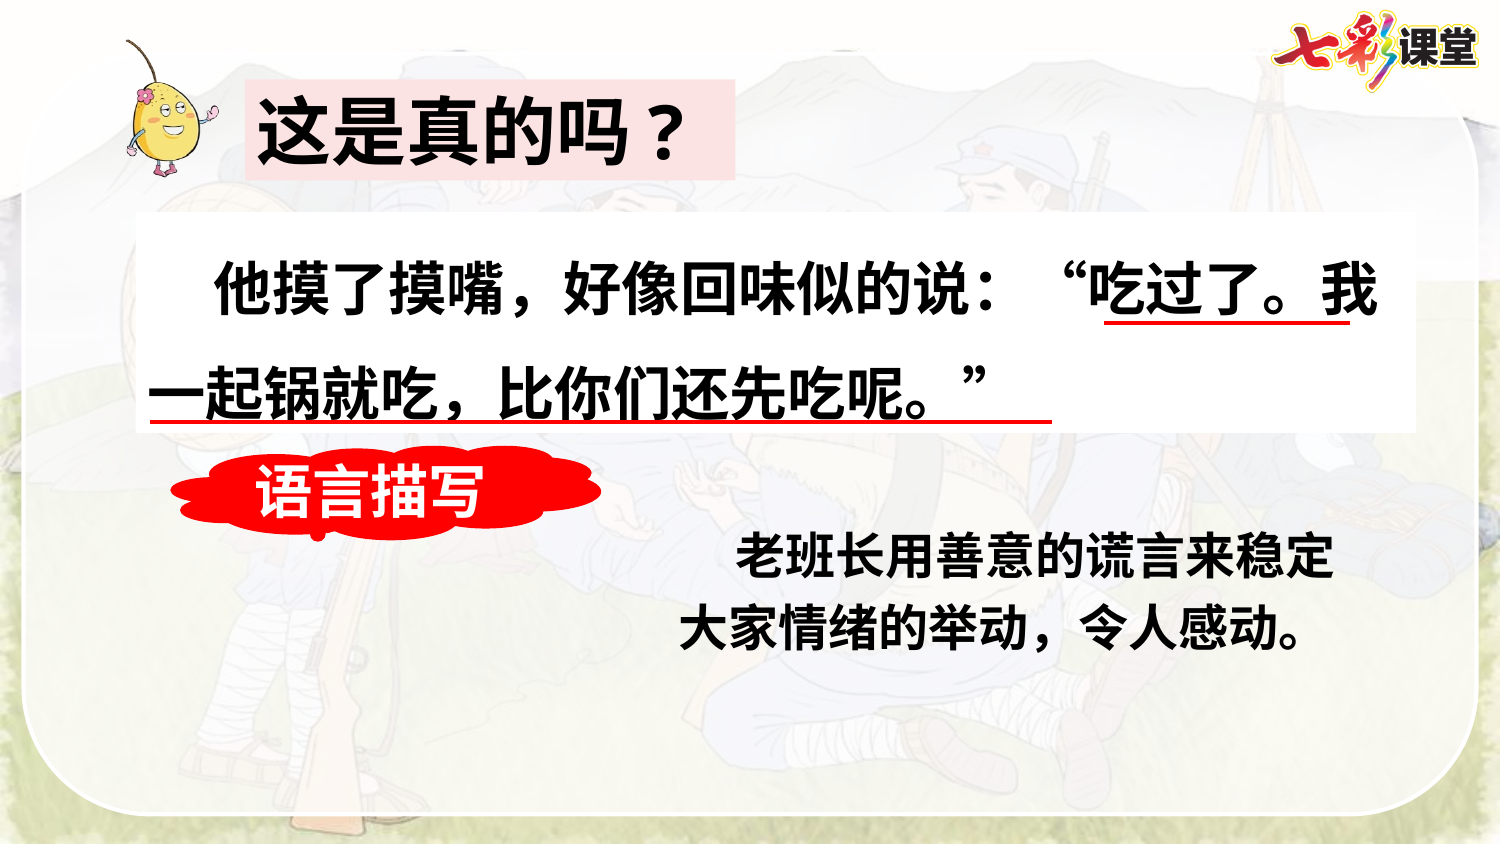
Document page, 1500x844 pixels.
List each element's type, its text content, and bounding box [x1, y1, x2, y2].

text_box 老班长用善意的谎言来稳定大家情绪的举动，令人感动。 [667, 506, 1364, 663]
text_box 他摸了摸嘴，好像回味似的说：“吃过了。我一起锅就吃，比你们还先吃呢。” [135, 211, 1416, 433]
text_box 语言描写 [168, 443, 604, 544]
picture [0, 0, 1500, 844]
text_box 这是真的吗? [243, 77, 737, 183]
